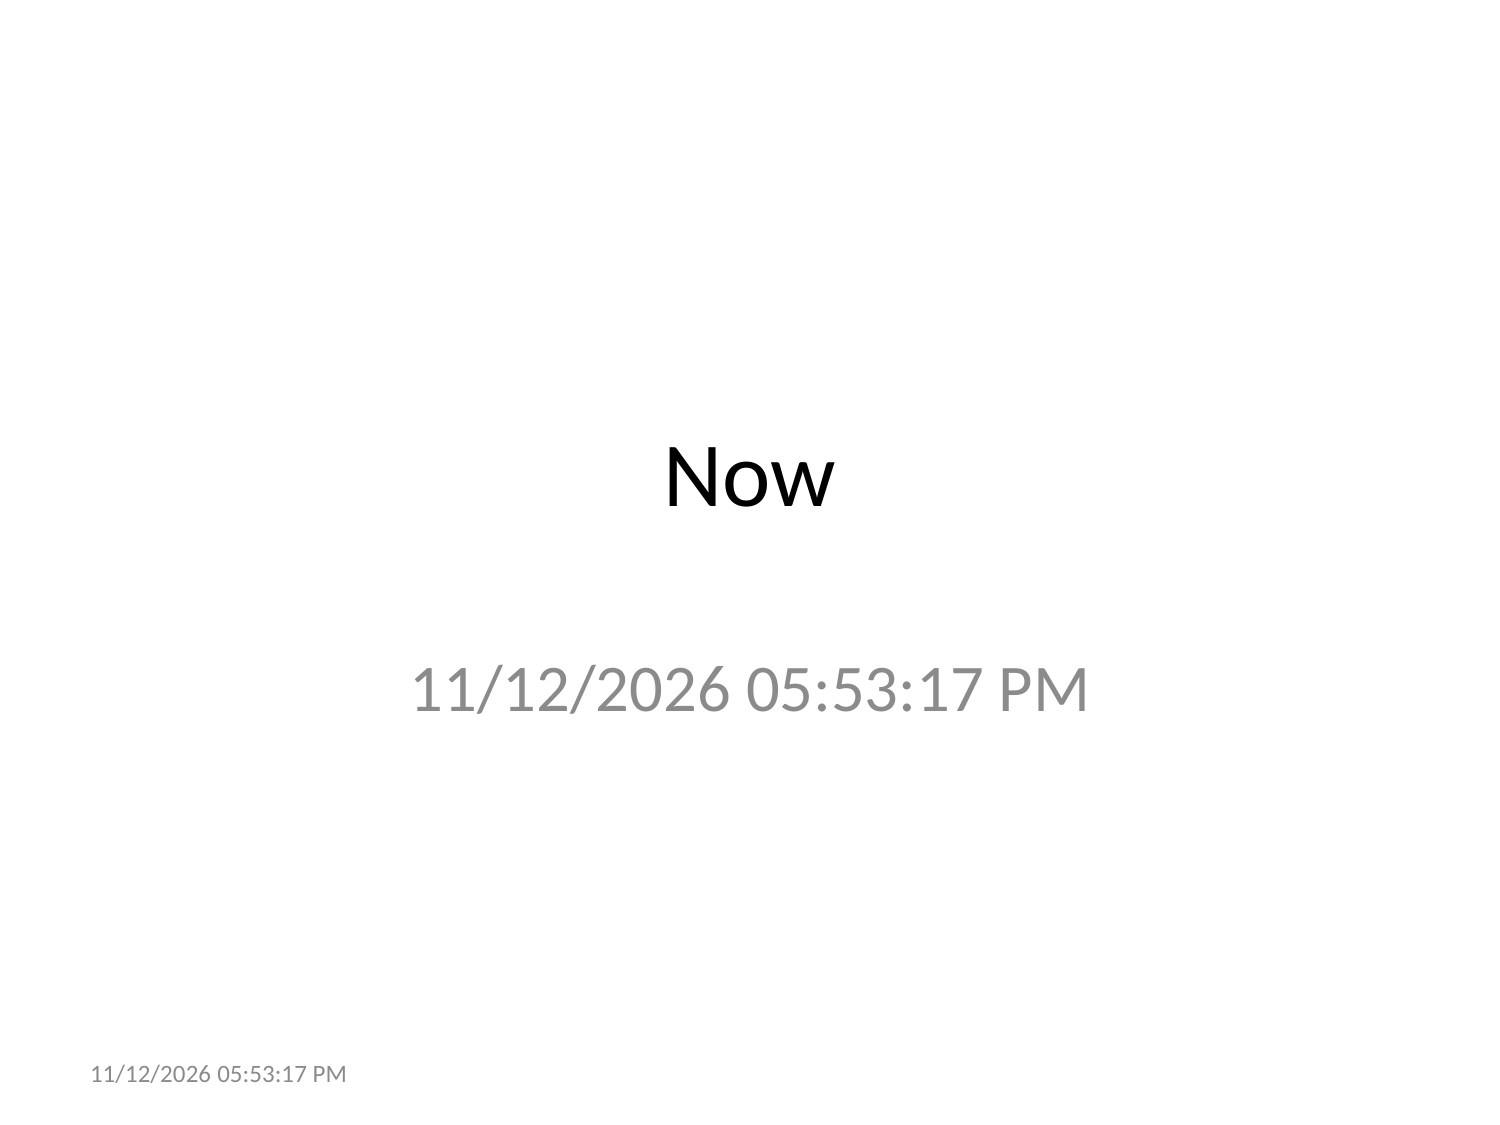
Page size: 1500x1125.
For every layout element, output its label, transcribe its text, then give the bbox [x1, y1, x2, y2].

title Now [112, 349, 1388, 591]
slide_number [75, 1042, 425, 1103]
subtitle 2011-12-19 10:20:04 AM [225, 637, 1275, 925]
